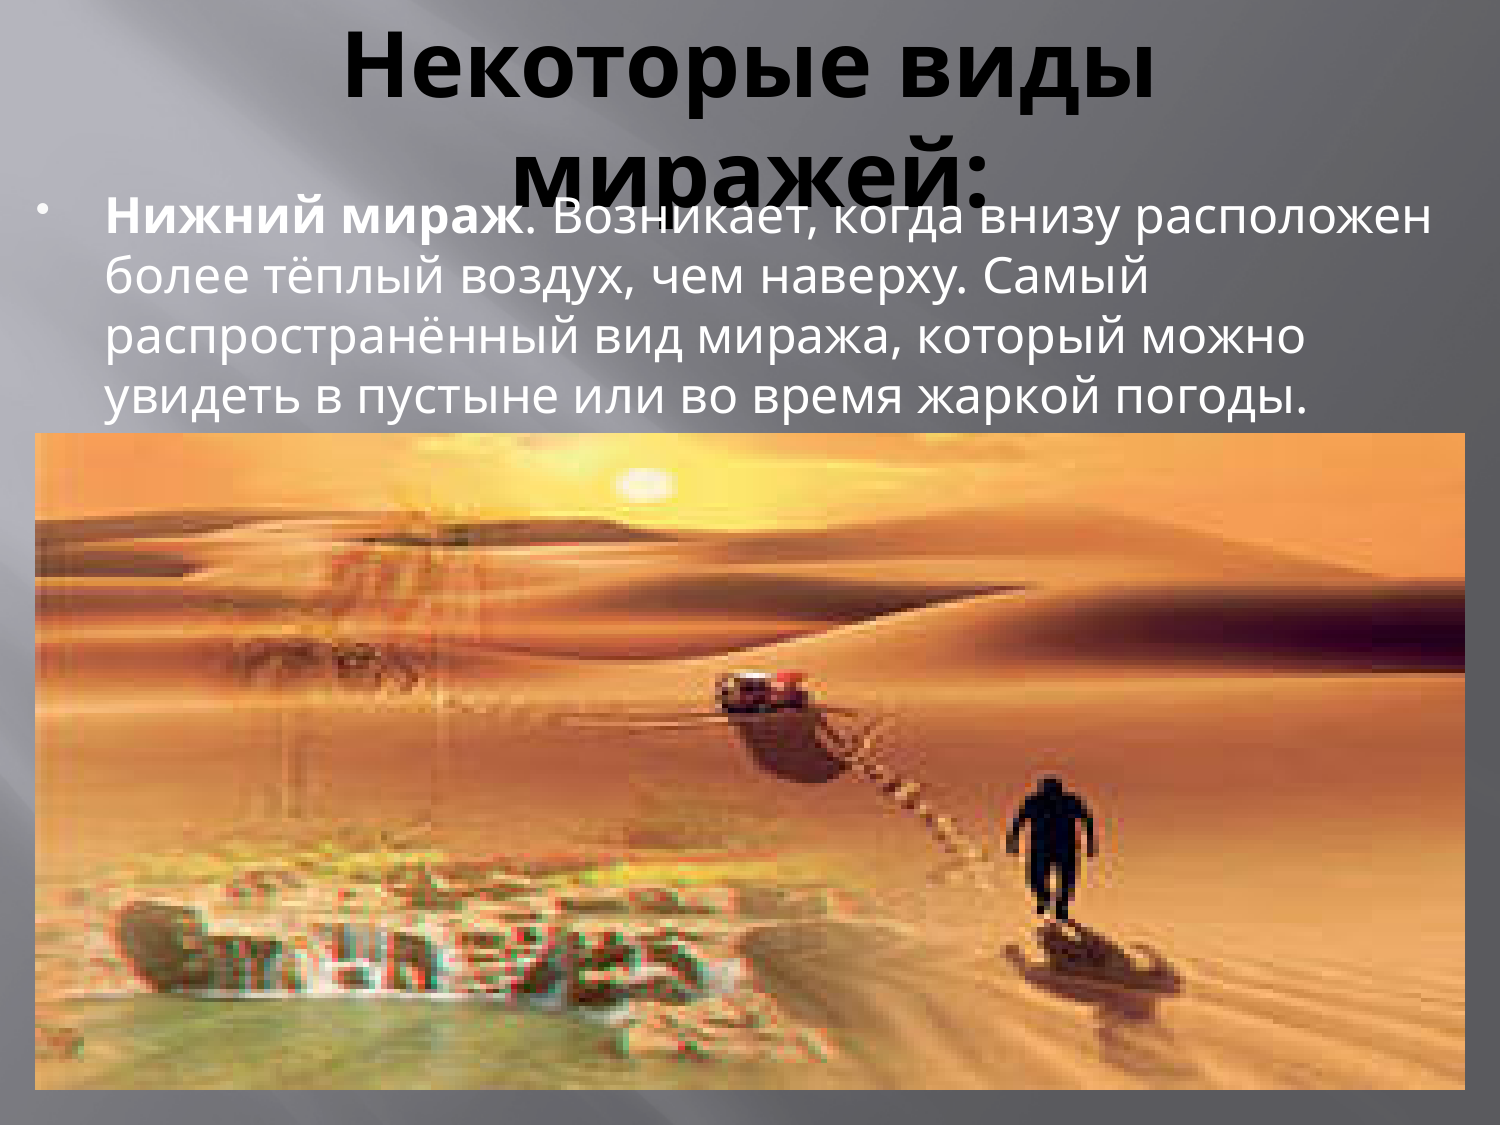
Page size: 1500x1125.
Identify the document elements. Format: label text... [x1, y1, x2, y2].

list Нижний мираж. Возникает, когда внизу расположен более тёплый воздух, чем наверху. Самый распространённый вид миража, который можно увидеть в пустыне или во время жаркой погоды. [0, 175, 1500, 1005]
picture [34, 433, 1466, 1091]
title Некоторые виды миражей: [75, 45, 1425, 175]
